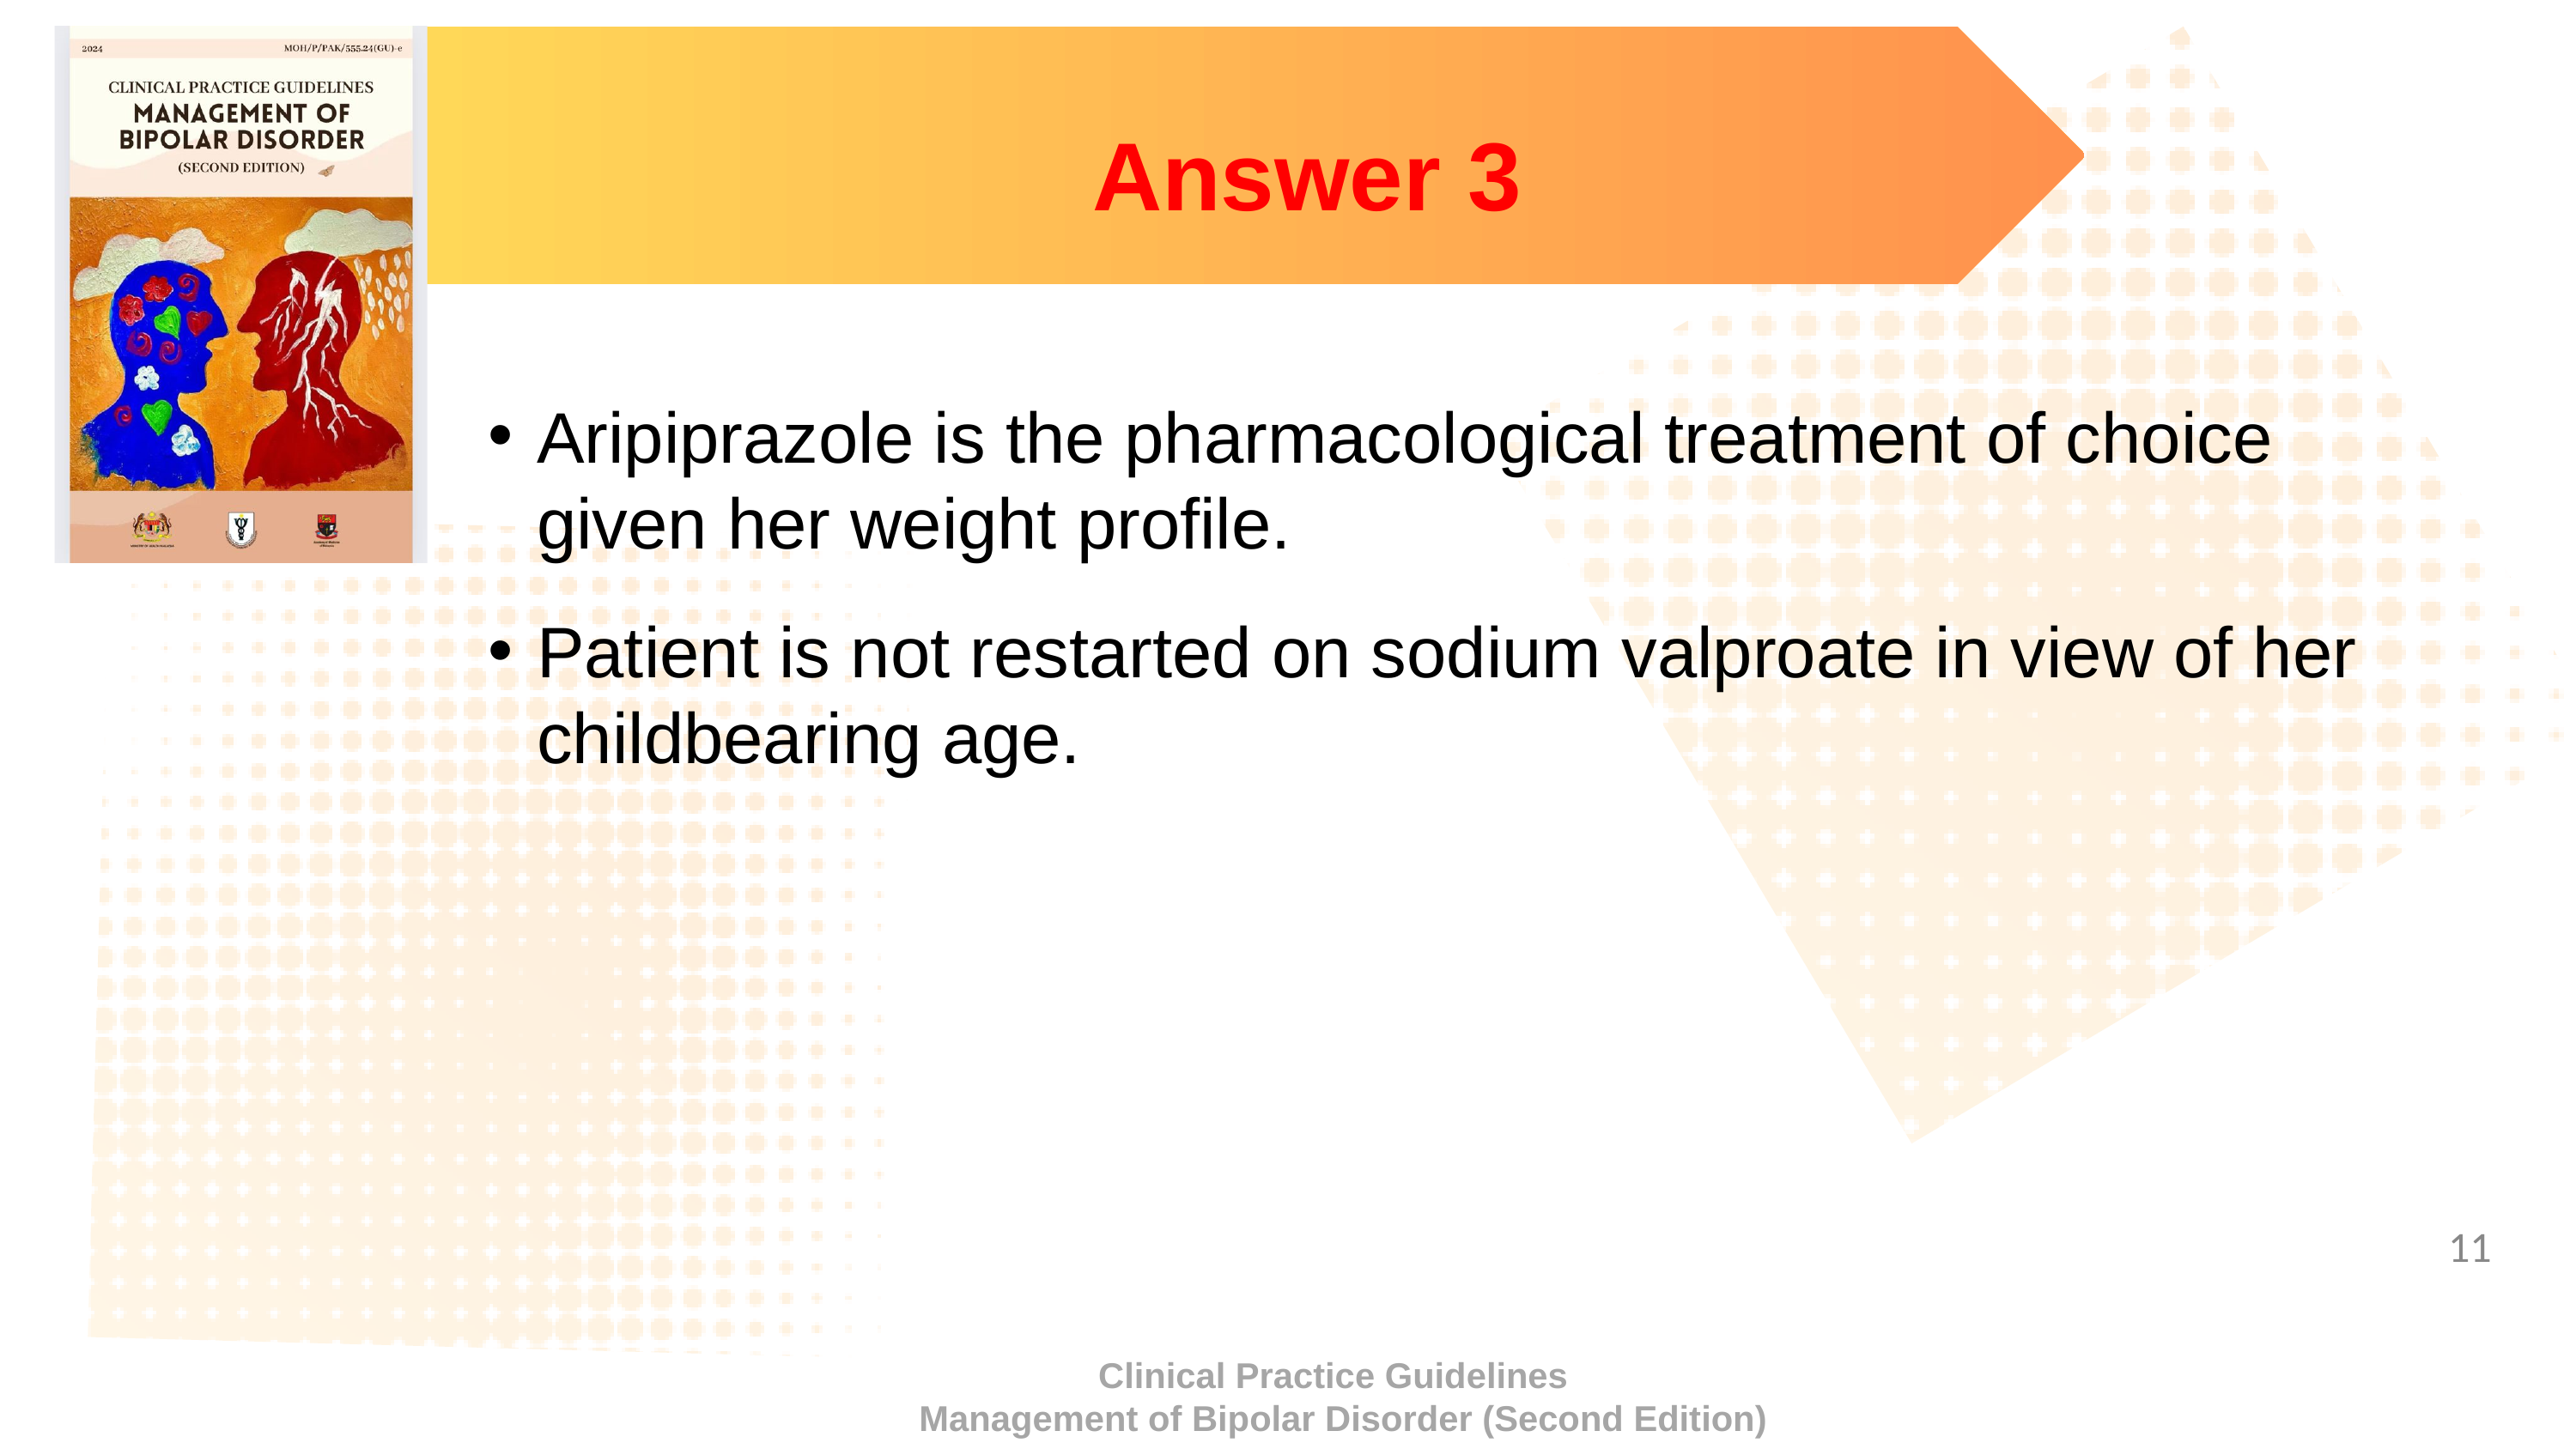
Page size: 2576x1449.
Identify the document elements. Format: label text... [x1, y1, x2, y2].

text_box [1580, 26, 2397, 385]
text_box [88, 524, 908, 1356]
slide_number 11 [2203, 1219, 2505, 1271]
text_box Aripiprazole is the pharmacological treatment of choice given her weight profile. Patient is not restarted on sodium valproate in view of her childbearing age. [476, 385, 2421, 785]
text_box Clinical Practice Guidelines Management of Bipolar Disorder (Second Edition) [792, 1346, 1884, 1446]
text_box [1698, 425, 2576, 1144]
text_box [54, 26, 428, 563]
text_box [276, 26, 2085, 285]
